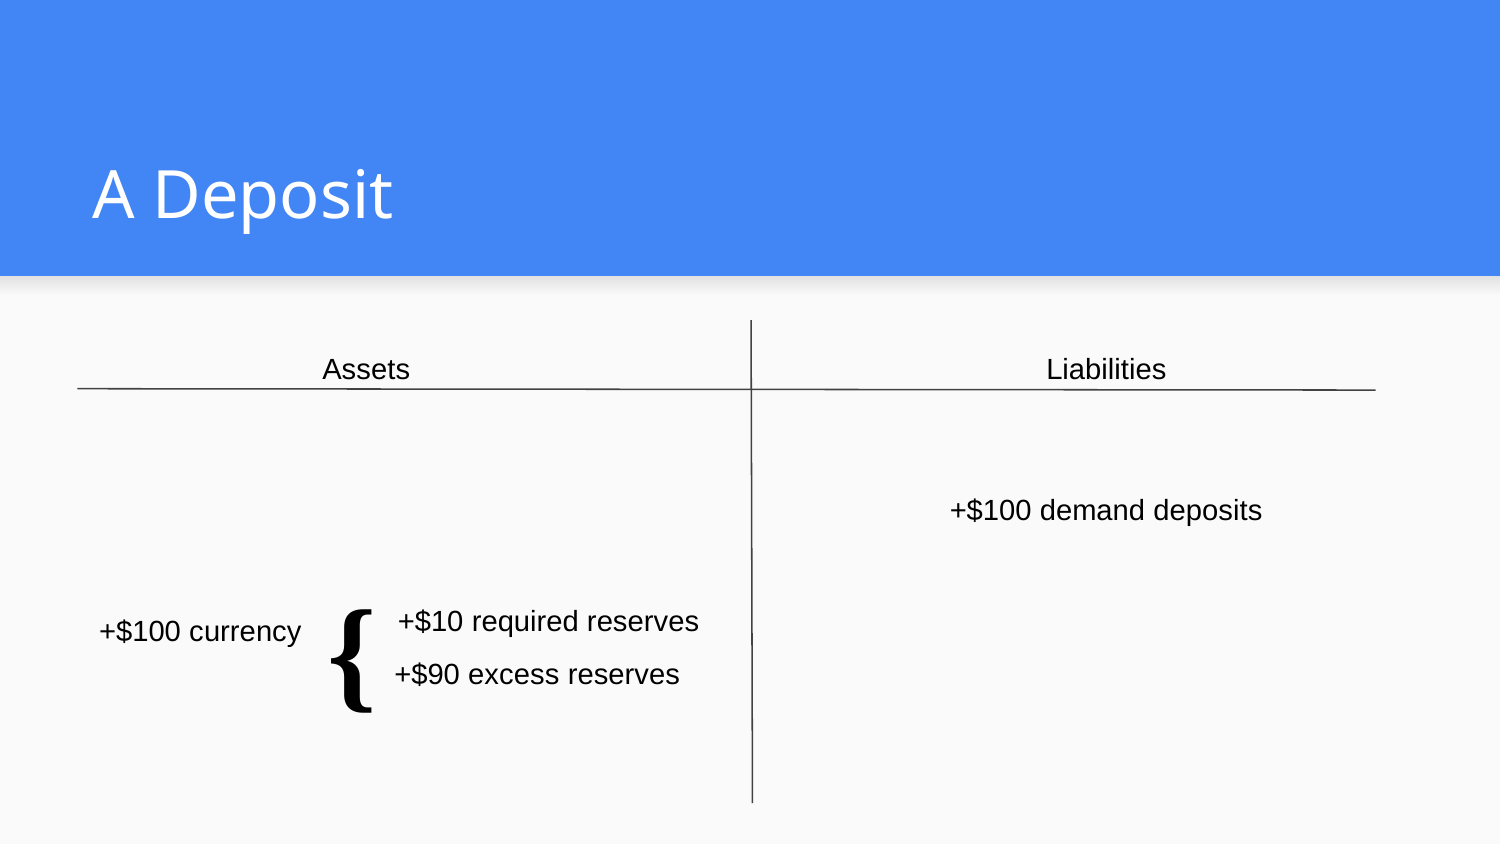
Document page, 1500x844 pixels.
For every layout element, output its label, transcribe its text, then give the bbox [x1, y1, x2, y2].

text_box Liabilities [1022, 335, 1191, 387]
text_box +$100 currency [77, 596, 312, 651]
title A Deposit [77, 121, 1427, 248]
text_box { [312, 571, 370, 698]
text_box +$100 demand deposits [907, 476, 1306, 531]
text_box Assets [251, 335, 481, 387]
text_box +$90 excess reserves [374, 641, 700, 694]
text_box +$10 required reserves [374, 586, 724, 641]
